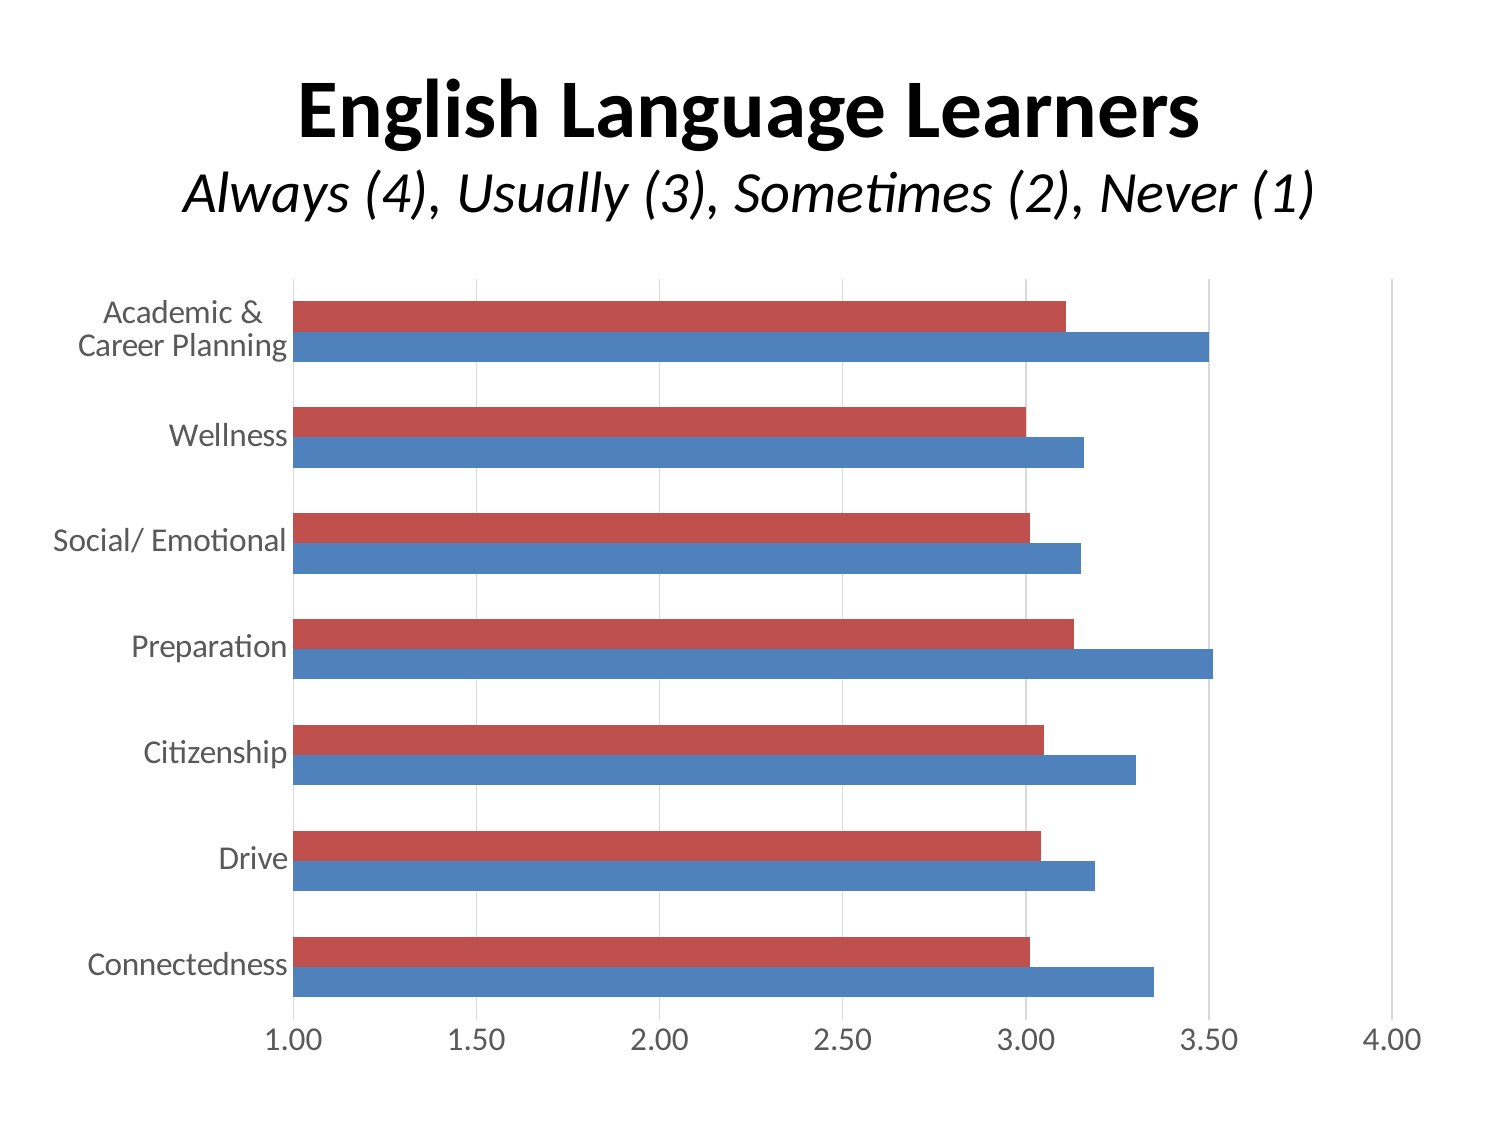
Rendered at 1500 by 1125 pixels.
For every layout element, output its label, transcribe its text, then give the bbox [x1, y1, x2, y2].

title English Language Learners Always (4), Usually (3), Sometimes (2), Never (1) [75, 45, 1425, 233]
chart [49, 262, 1451, 1076]
